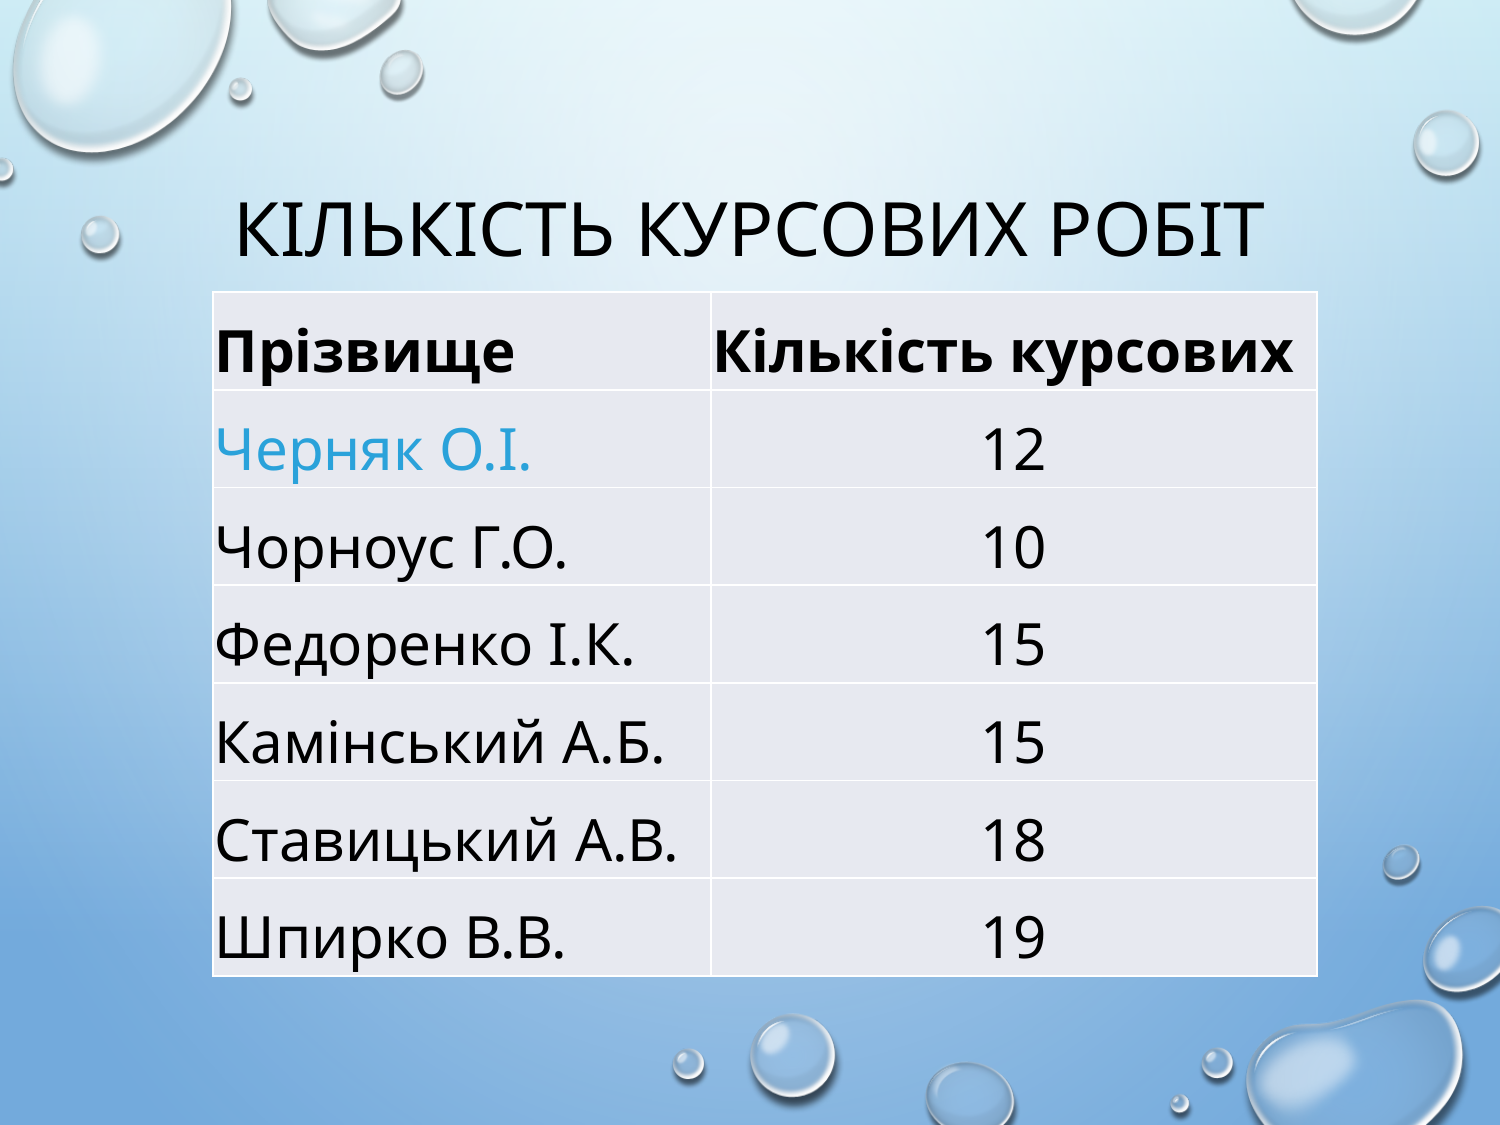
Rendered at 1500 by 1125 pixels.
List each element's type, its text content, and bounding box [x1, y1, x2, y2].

title Кількість курсових робіт [112, 101, 1388, 364]
table_cell Федоренко І.К. [214, 586, 710, 682]
picture [0, 0, 1500, 1125]
table_header Кількість курсових [712, 293, 1316, 389]
table_cell Чорноус Г.О. [214, 488, 710, 584]
table_cell 15 [712, 684, 1316, 780]
table_header Прізвище [214, 293, 710, 389]
table_cell Камінський А.Б. [214, 684, 710, 780]
table_cell 19 [712, 879, 1316, 975]
table_cell 10 [712, 488, 1316, 584]
table_cell 18 [712, 781, 1316, 877]
table_cell 12 [712, 391, 1316, 487]
table_cell Шпирко В.В. [214, 879, 710, 975]
table_cell 15 [712, 586, 1316, 682]
table_cell Ставицький А.В. [214, 781, 710, 877]
table_cell Черняк О.І. [214, 391, 710, 487]
